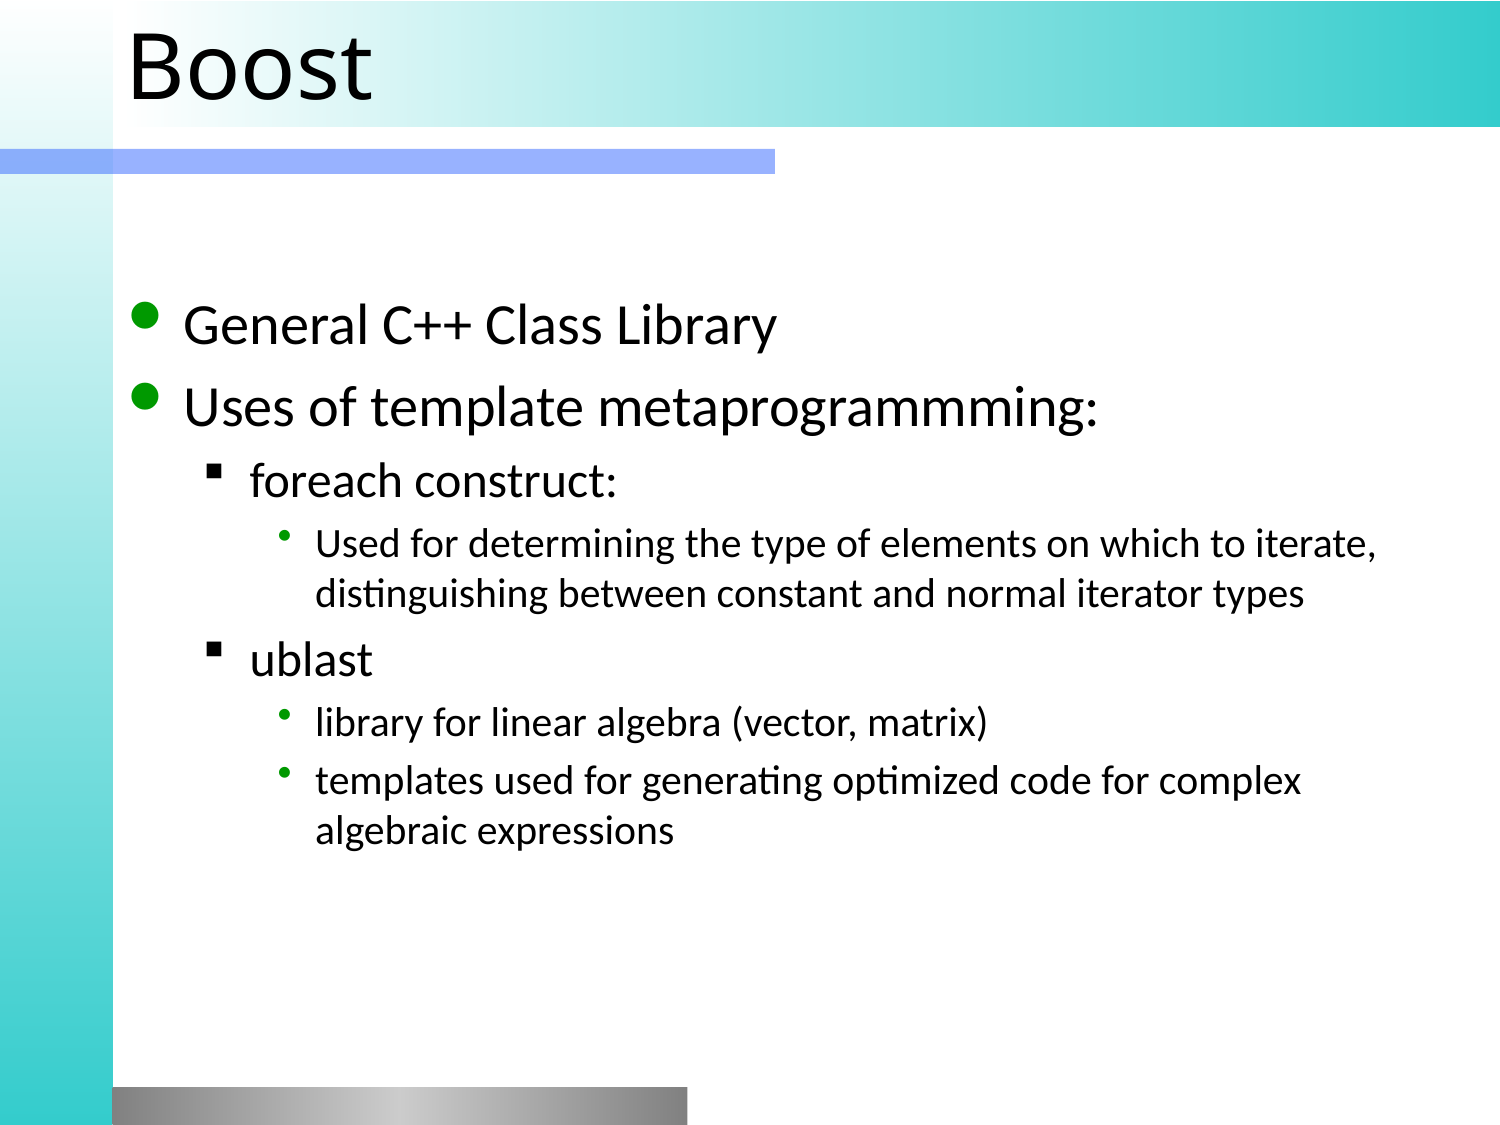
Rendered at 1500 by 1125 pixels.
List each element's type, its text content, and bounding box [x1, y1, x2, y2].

list General C++ Class Library Uses of template metaprogrammming: foreach construct: Used for determining the type of elements on which to iterate, distinguishing between constant and normal iterator types ublast library for linear algebra (vector, matrix) templates used for generating optimized code for complex algebraic expressions [112, 278, 1461, 1073]
title Boost [110, 0, 1500, 126]
